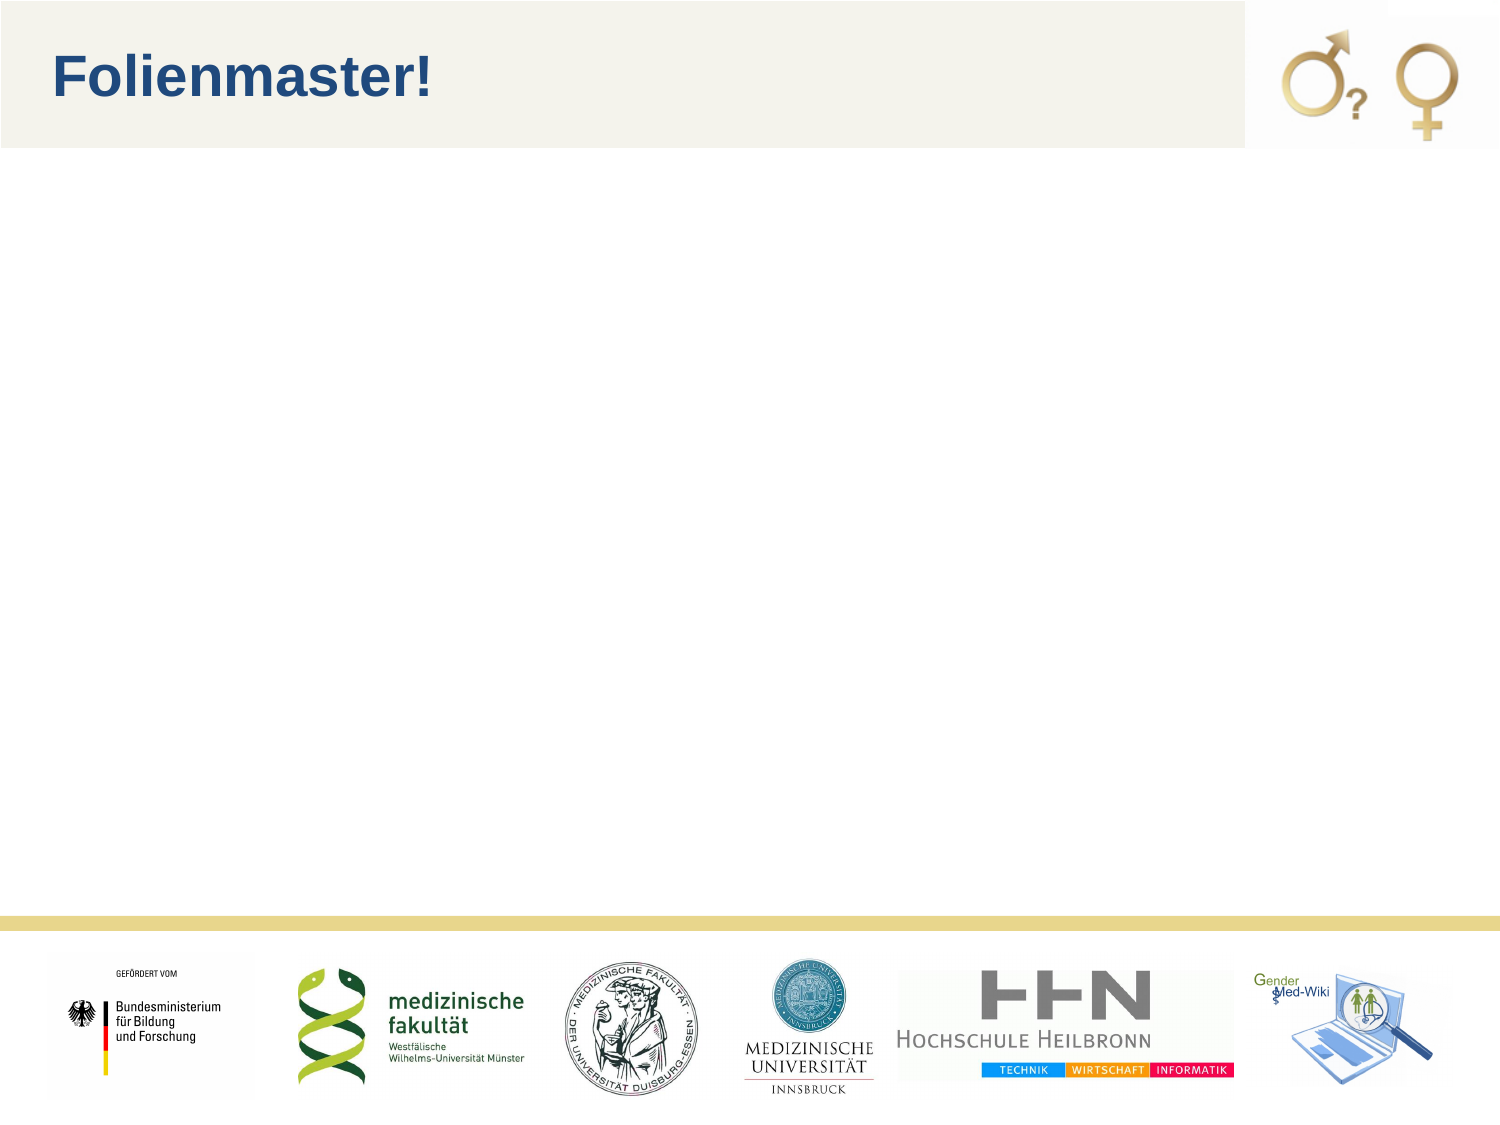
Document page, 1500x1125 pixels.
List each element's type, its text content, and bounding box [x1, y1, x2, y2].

picture [1246, 965, 1453, 1087]
text_box Folienmaster! [37, 31, 450, 116]
picture [1245, 0, 1500, 149]
picture [47, 952, 255, 1100]
picture [298, 952, 1234, 1100]
